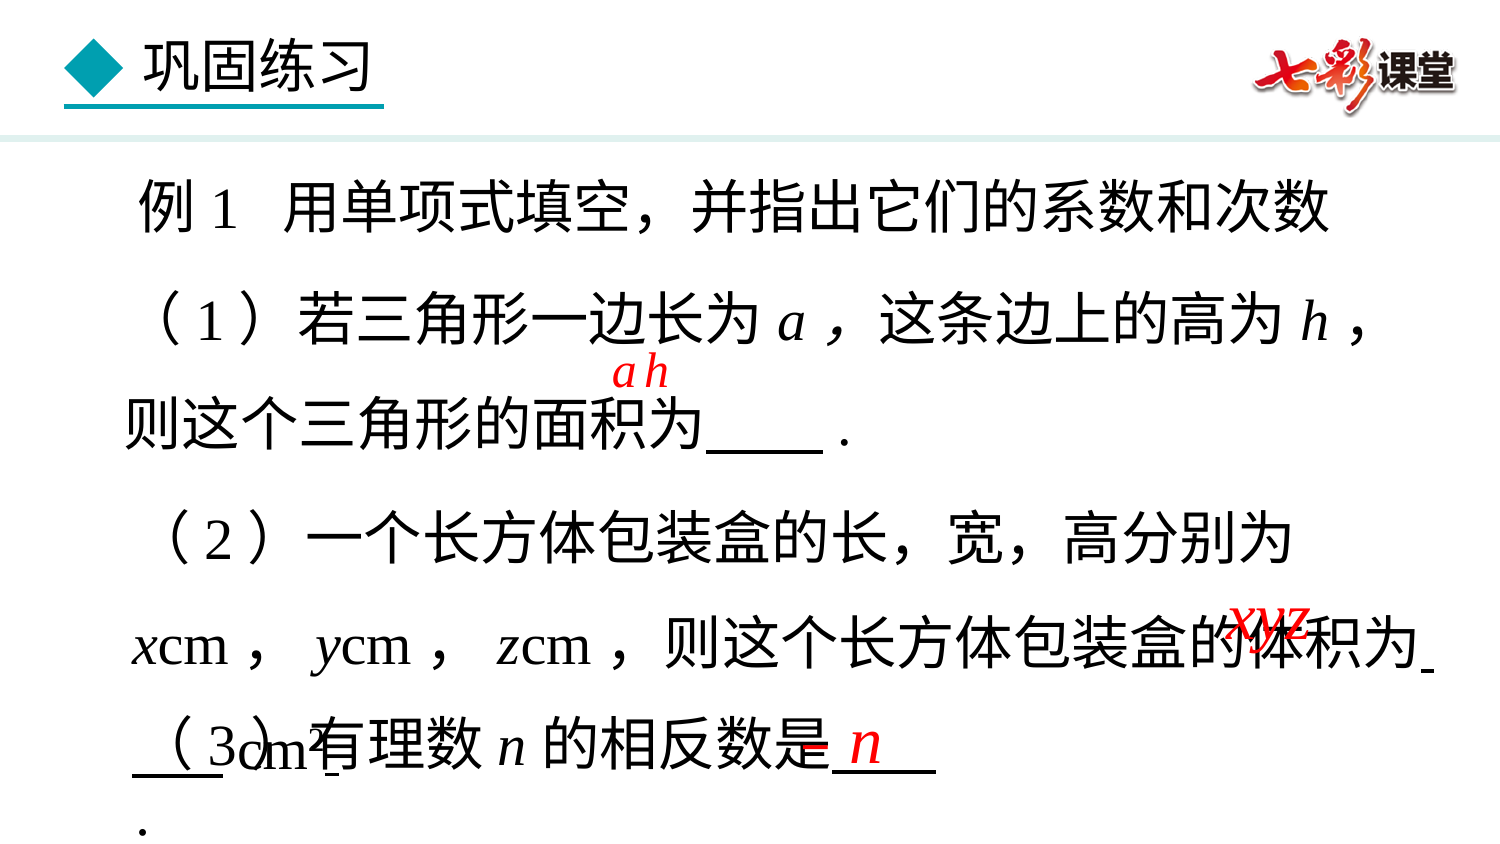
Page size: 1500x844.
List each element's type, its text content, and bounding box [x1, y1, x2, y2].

text_box 例1 用单项式填空，并指出它们的系数和次数 [123, 163, 1377, 239]
text_box ﹣n [767, 689, 933, 785]
text_box （2）一个长方体包装盒的长，宽，高分别为xcm，ycm，zcm，则这个长方体包装盒的体积为 cm2 [117, 458, 1452, 789]
text_box （3）有理数n的相反数是 . [120, 699, 954, 844]
picture [1249, 32, 1461, 118]
text_box xyz [1211, 565, 1377, 661]
text_box （1）若三角形一边长为a，这条边上的高为h，则这个三角形的面积为 . [108, 239, 1452, 465]
